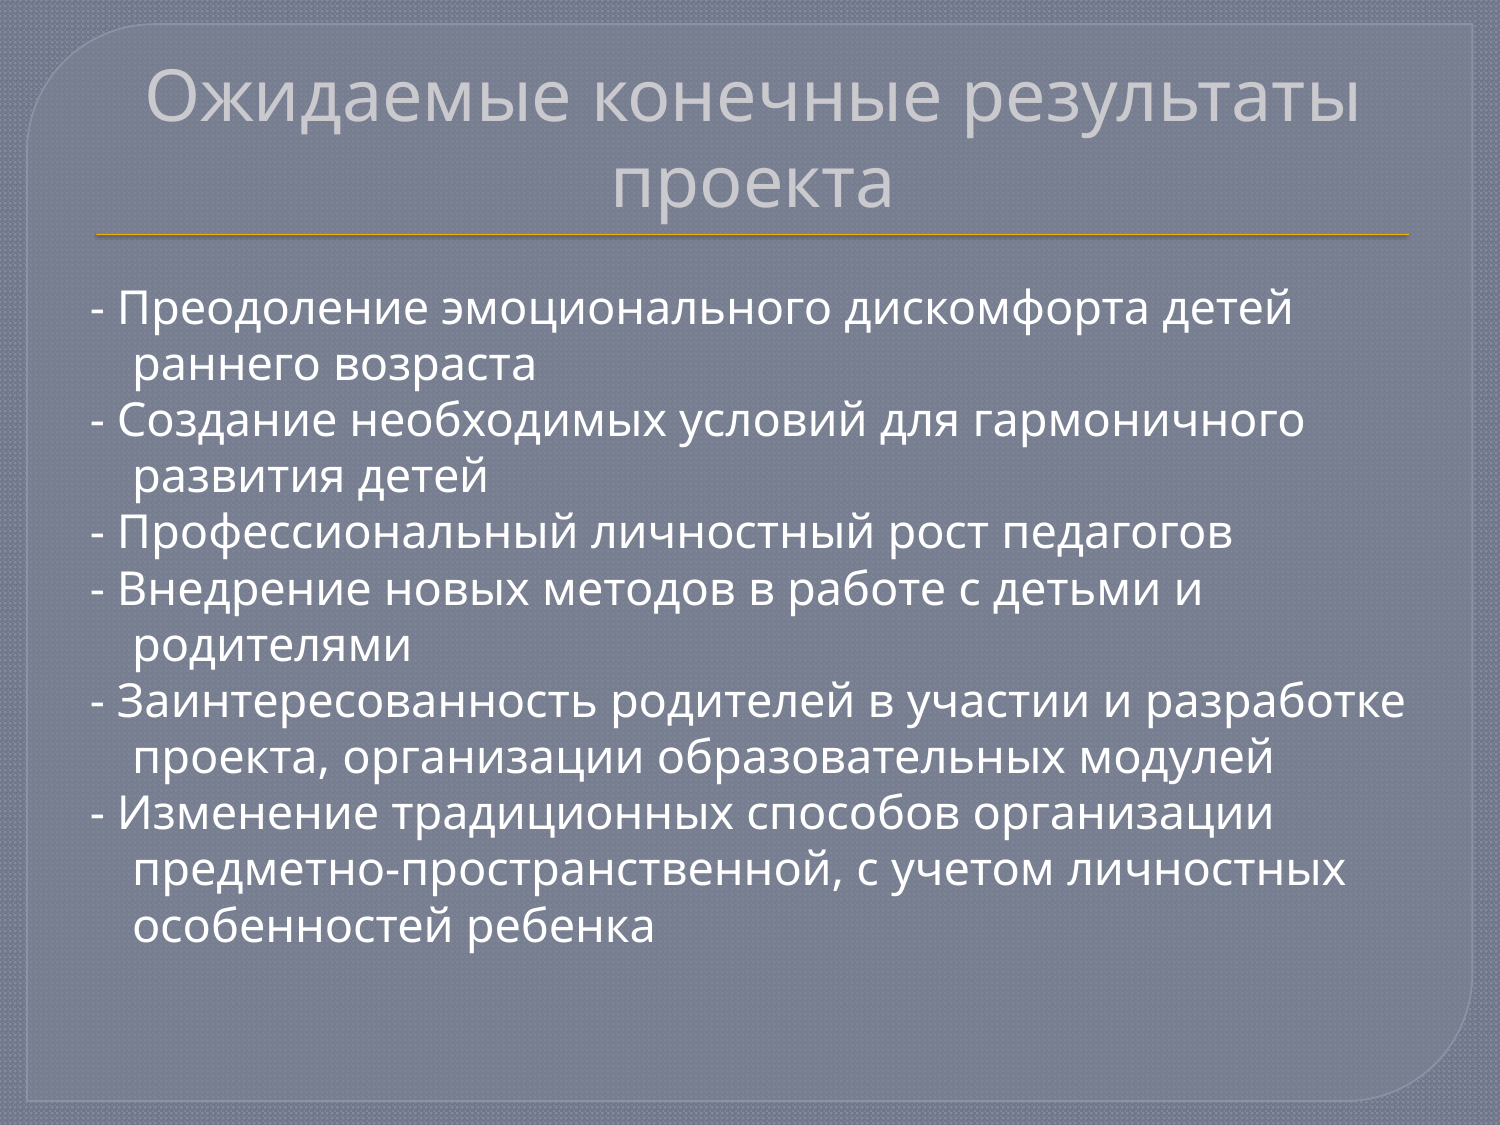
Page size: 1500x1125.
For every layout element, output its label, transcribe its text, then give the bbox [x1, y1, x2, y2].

title Ожидаемые конечные результаты проекта [75, 41, 1425, 230]
list - Преодоление эмоционального дискомфорта детей раннего возраста - Создание необходимых условий для гармоничного развития детей - Профессиональный личностный рост педагогов - Внедрение новых методов в работе с детьми и родителями - Заинтересованность родителей в участии и разработке проекта, организации образовательных модулей - Изменение традиционных способов организации предметно-пространственной, с учетом личностных особенностей ребенка [75, 270, 1425, 1013]
